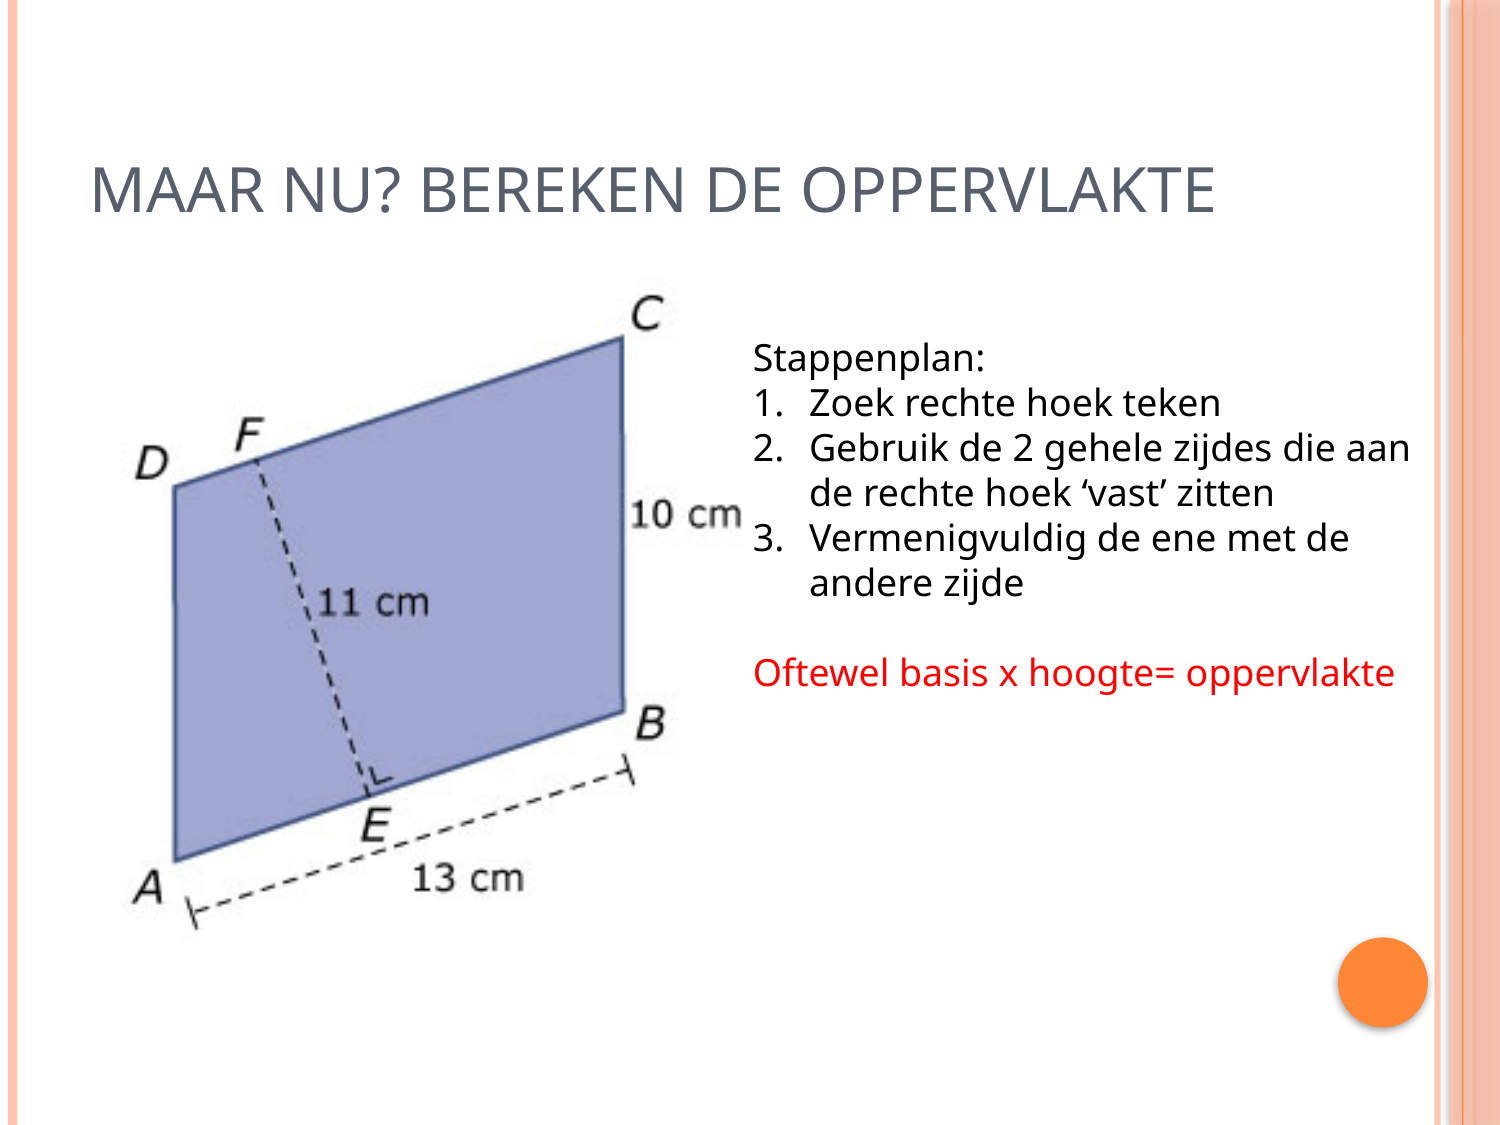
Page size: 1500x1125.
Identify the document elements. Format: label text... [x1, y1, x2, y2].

title Maar nu? Bereken de oppervlakte [75, 45, 1300, 233]
text_box Stappenplan: Zoek rechte hoek teken Gebruik de 2 gehele zijdes die aan de rechte hoek ‘vast’ zitten Vermenigvuldig de ene met de andere zijde Oftewel basis x hoogte= oppervlakte [768, 326, 1471, 701]
picture [99, 278, 763, 941]
